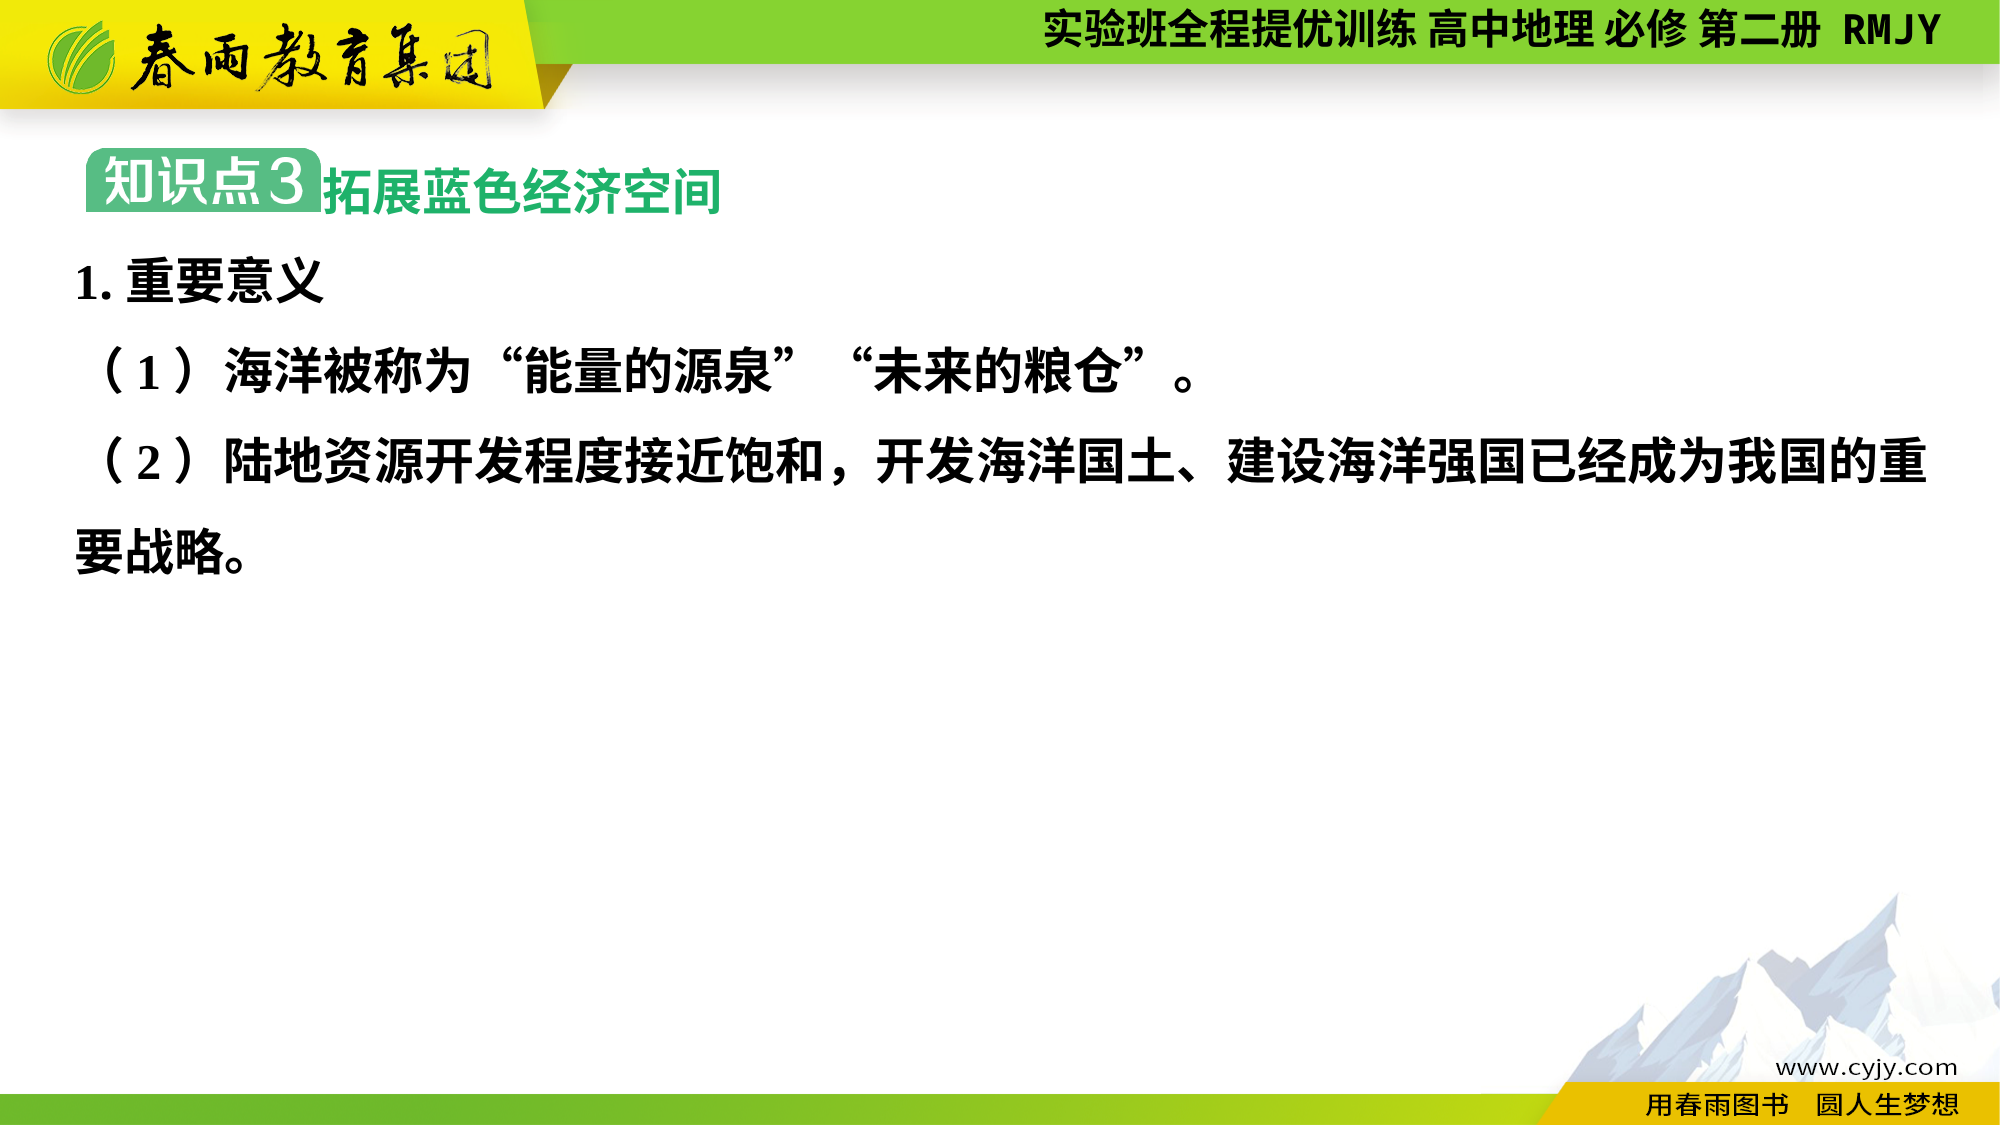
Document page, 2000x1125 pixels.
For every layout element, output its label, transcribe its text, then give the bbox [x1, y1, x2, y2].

list 拓展蓝色经济空间 1.重要意义 （1）海洋被称为“能量的源泉”“未来的粮仓”。 （2）陆地资源开发程度接近饱和，开发海洋国土、建设海洋强国已经成为我国的重要战略。 [59, 122, 1944, 592]
picture [0, 0, 2000, 1125]
